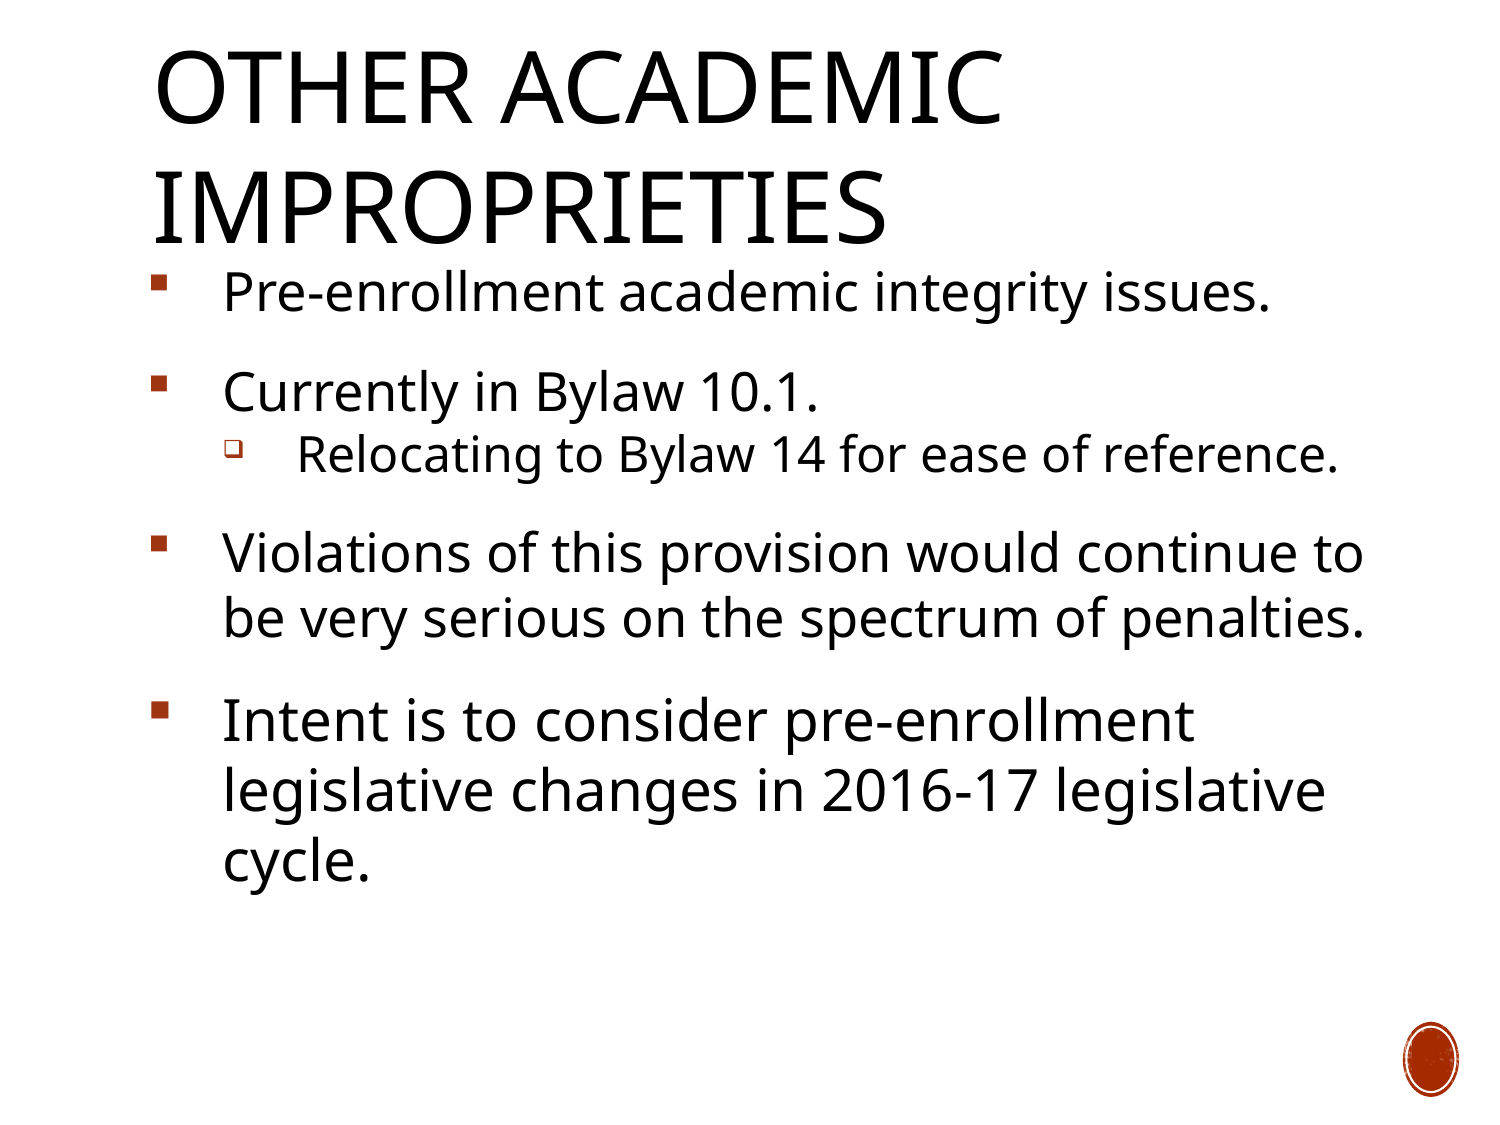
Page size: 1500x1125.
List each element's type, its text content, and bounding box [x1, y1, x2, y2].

list Pre-enrollment academic integrity issues. Currently in Bylaw 10.1. Relocating to Bylaw 14 for ease of reference. Violations of this provision would continue to be very serious on the spectrum of penalties. Intent is to consider pre-enrollment legislative changes in 2016-17 legislative cycle. [131, 249, 1400, 1013]
title Other Academic Improprieties [137, 37, 1375, 249]
